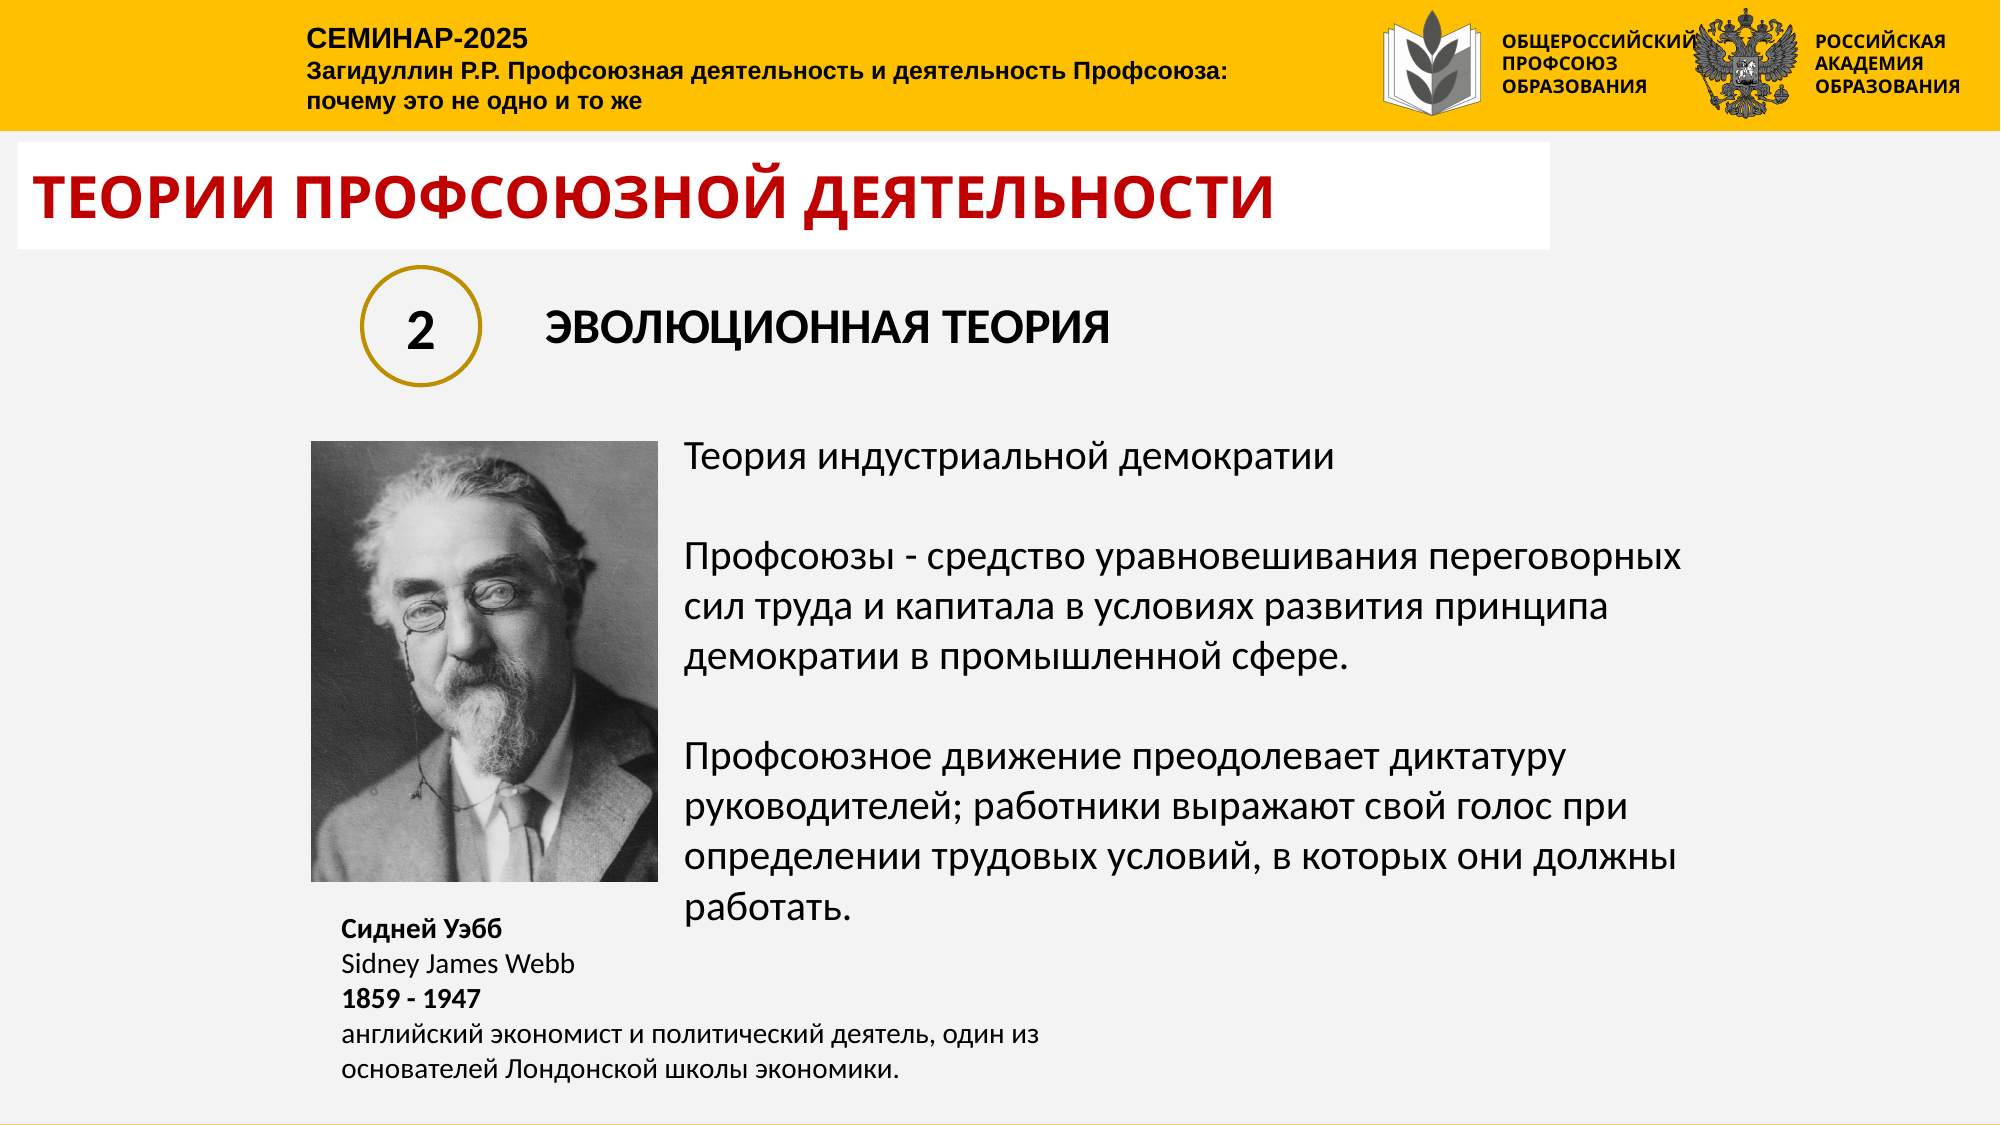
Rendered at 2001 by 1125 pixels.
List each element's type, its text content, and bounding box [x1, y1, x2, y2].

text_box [291, 8, 1990, 124]
text_box ТЕОРИИ ПРОФСОЮЗНОЙ ДЕЯТЕЛЬНОСТИ [17, 141, 1550, 250]
picture [311, 441, 658, 882]
text_box ЭВОЛЮЦИОННАЯ ТЕОРИЯ [530, 285, 1127, 361]
text_box Теория индустриальной демократии Профсоюзы - средство уравновешивания переговорных сил труда и капитала в условиях развития принципа демократии в промышленной сфере. Профсоюзное движение преодолевает диктатуру руководителей; работники выражают свой голос при определении трудовых условий, в которых они должны работать. [669, 420, 1697, 936]
text_box Сидней Уэбб Sidney James Webb 1859 - 1947 английский экономист и политический деятель, один из основателей Лондонской школы экономики. [326, 902, 1085, 1092]
text_box 2 [359, 265, 483, 388]
